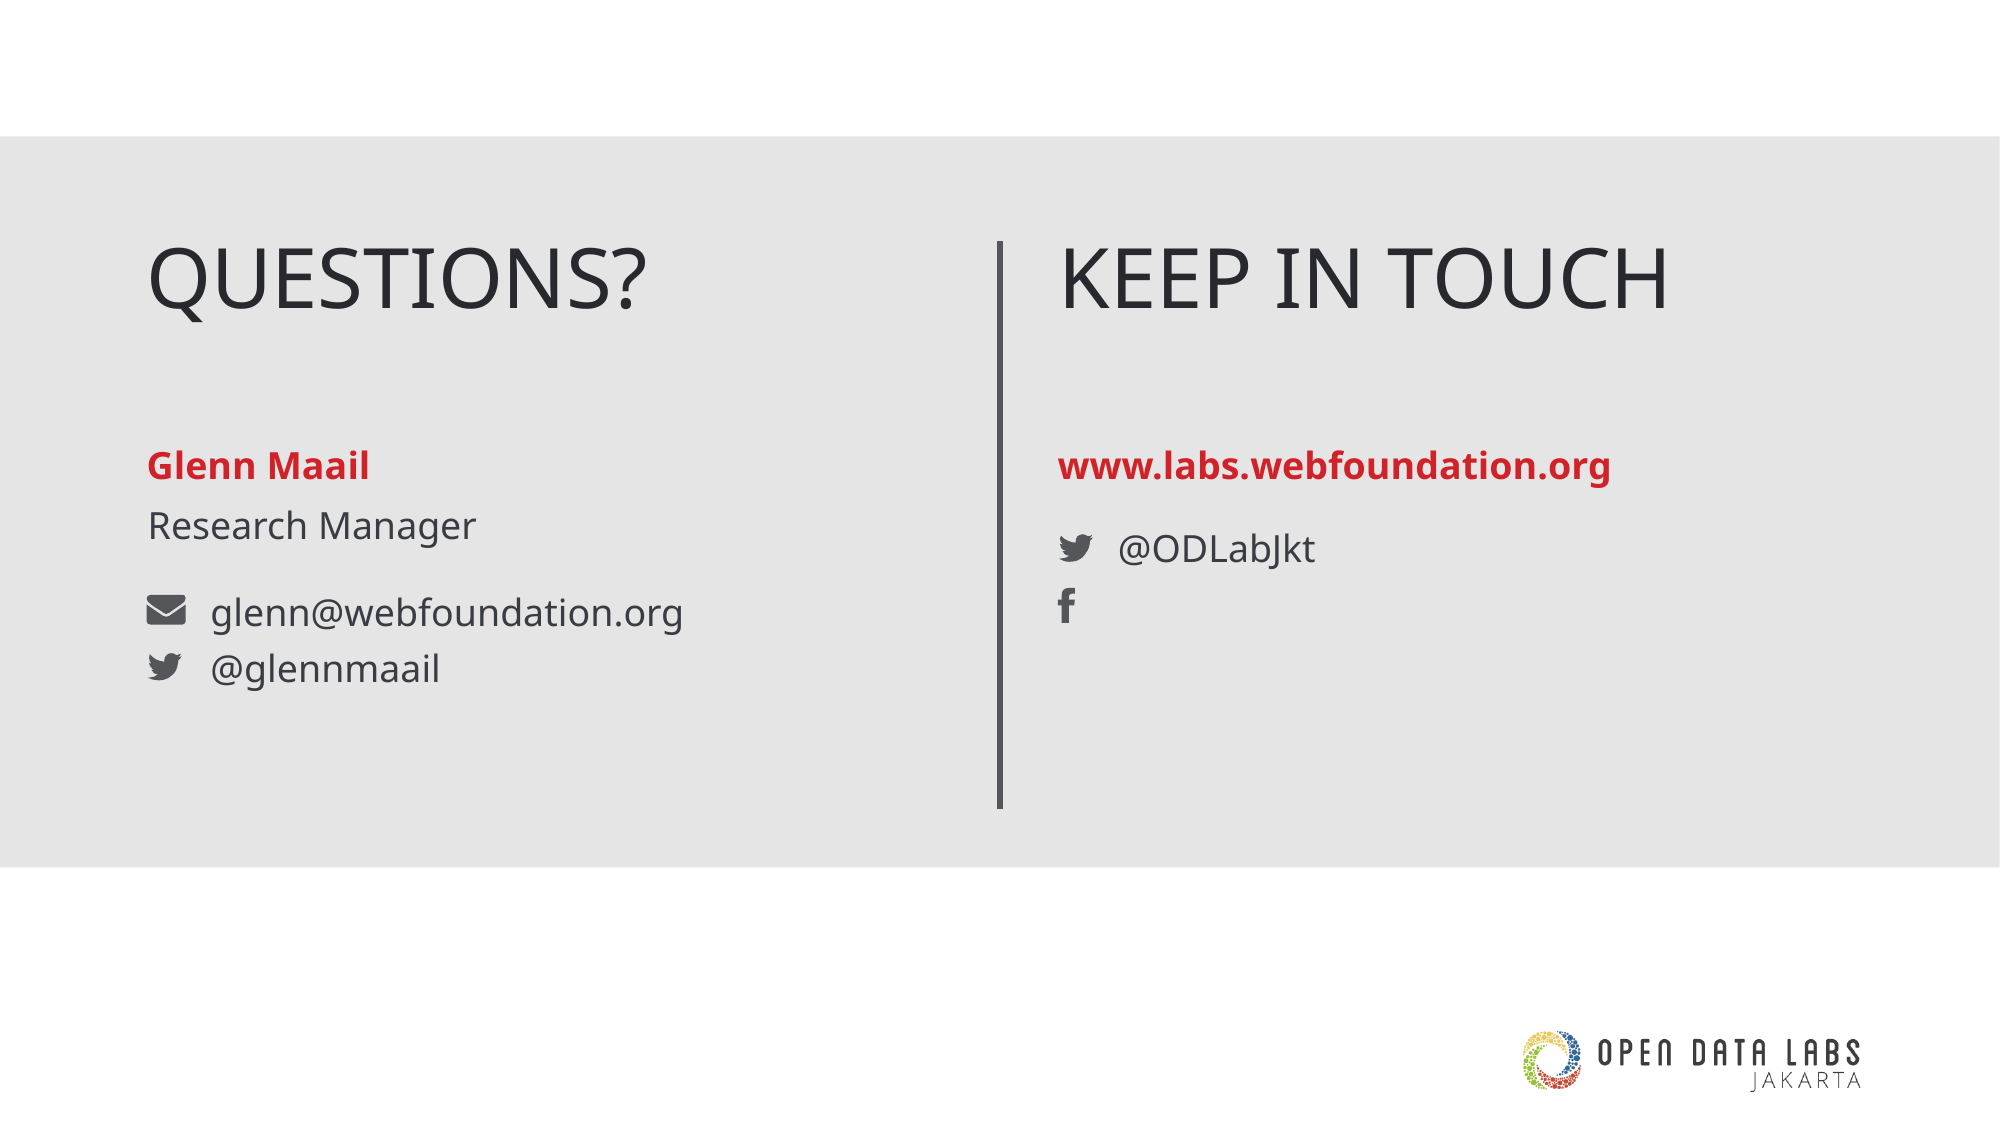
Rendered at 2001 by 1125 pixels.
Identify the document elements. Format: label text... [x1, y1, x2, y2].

list Glenn Maail [146, 442, 943, 488]
list @ODLabJkt [1117, 525, 1688, 571]
list www.labs.webfoundation.org [1057, 442, 1854, 488]
picture [1511, 1020, 1872, 1098]
list glenn@webfoundation.org [210, 589, 943, 635]
list @glennmaail [210, 644, 943, 691]
list Research Manager [147, 502, 717, 548]
